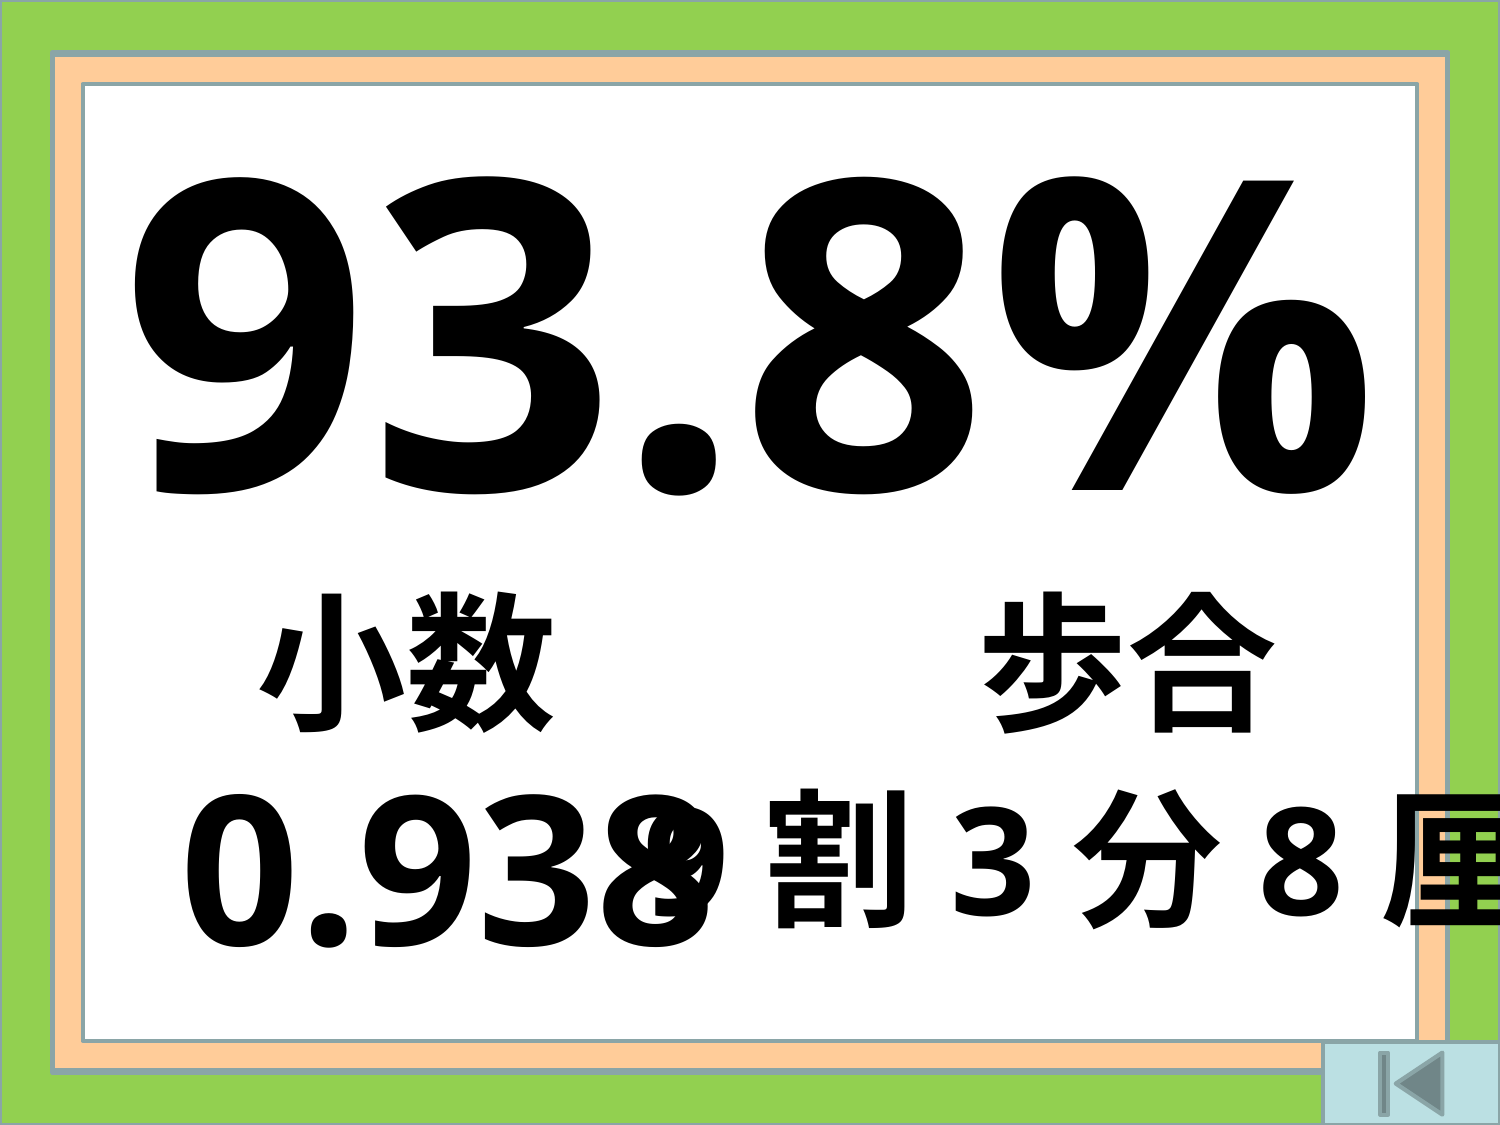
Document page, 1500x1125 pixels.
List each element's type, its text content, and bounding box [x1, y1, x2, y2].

text_box [1321, 1040, 1500, 1125]
text_box 歩合 [962, 573, 1500, 757]
text_box 93.8% [177, 89, 1323, 546]
text_box 0.938 [146, 716, 750, 994]
text_box 小数 [146, 573, 667, 757]
text_box 9割3分8厘 [785, 716, 1388, 994]
